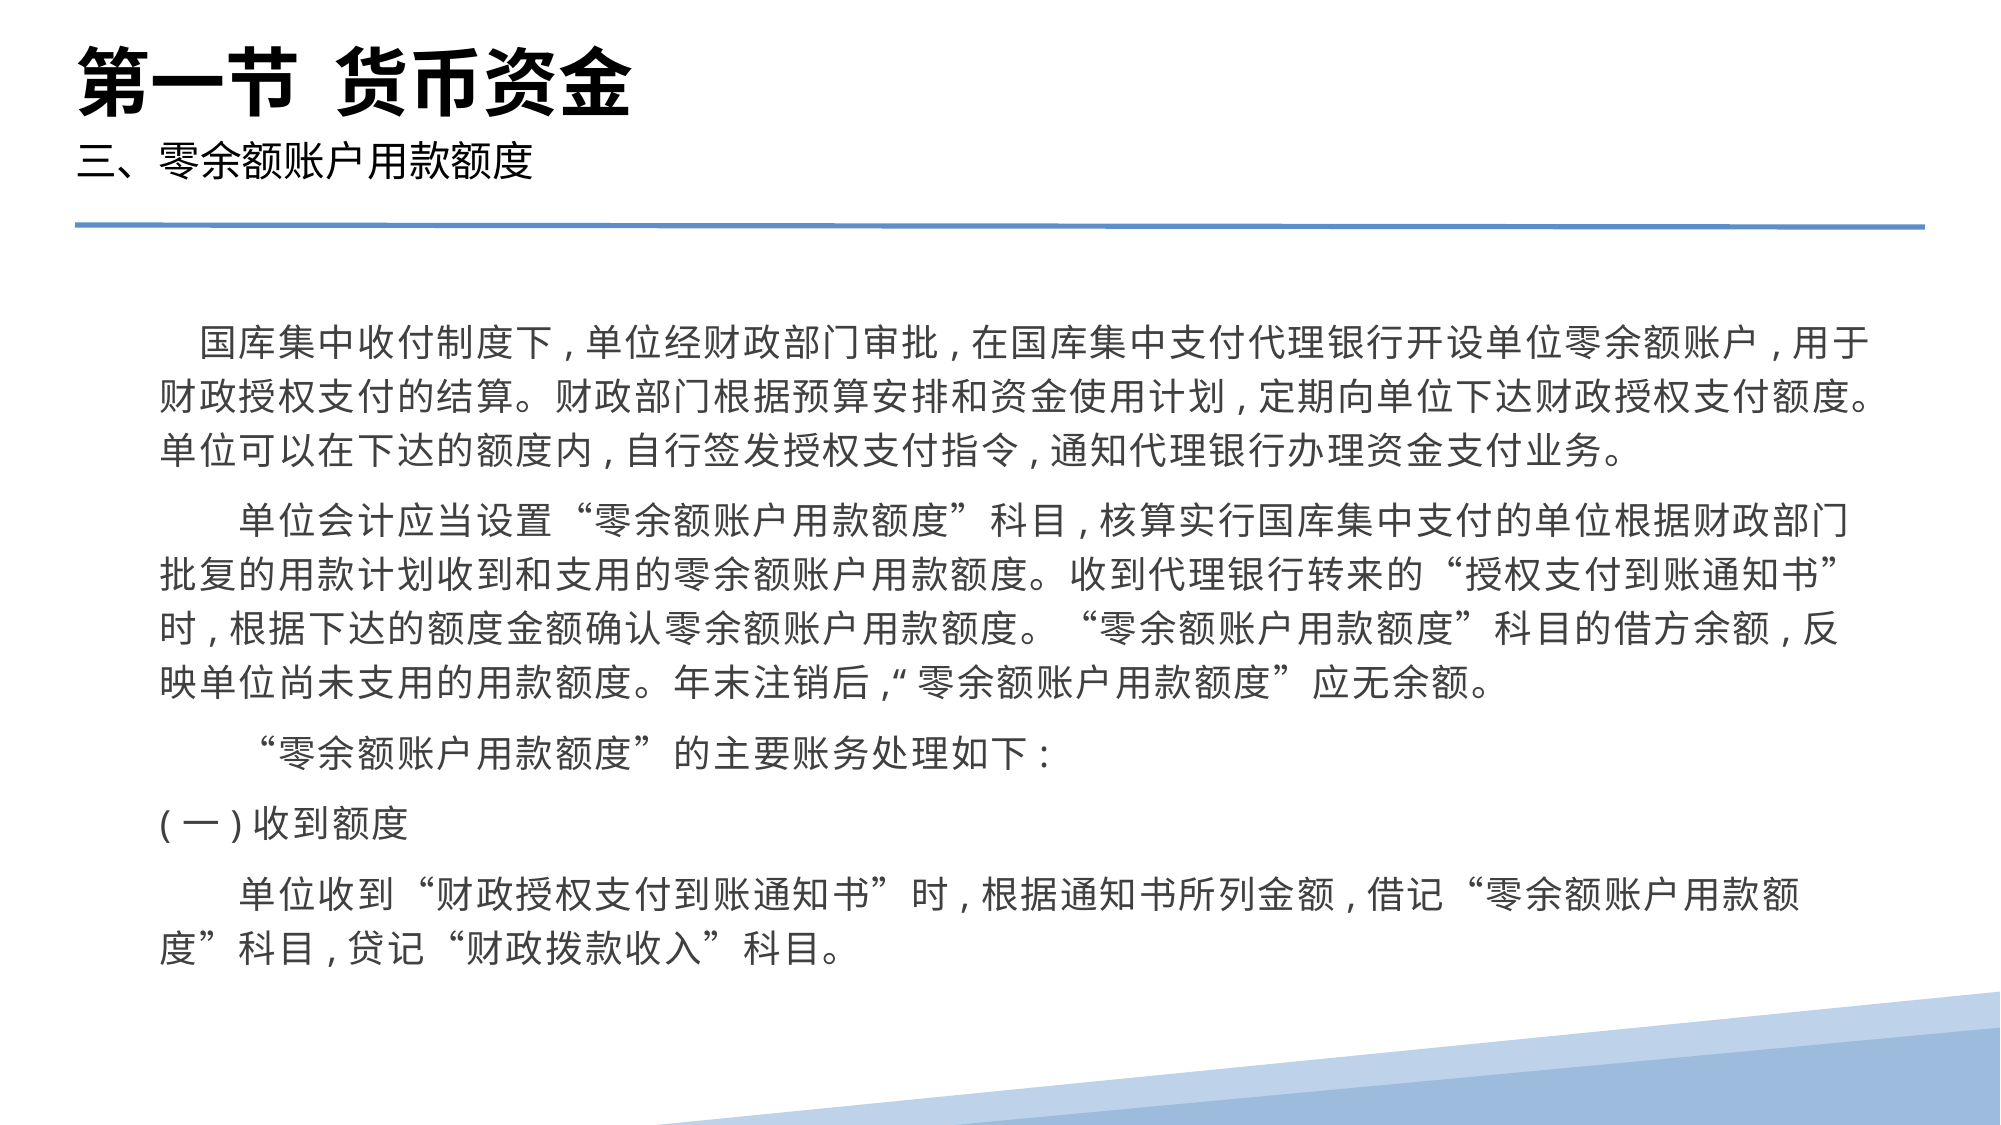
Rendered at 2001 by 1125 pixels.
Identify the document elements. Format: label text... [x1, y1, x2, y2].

text_box 三、零余额账户用款额度 [75, 124, 1925, 200]
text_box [656, 991, 2000, 1125]
text_box 第一节 货币资金 [75, 24, 1925, 124]
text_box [74, 224, 1925, 228]
text_box 国库集中收付制度下,单位经财政部门审批,在国库集中支付代理银行开设单位零余额账户,用于财政授权支付的结算。财政部门根据预算安排和资金使用计划,定期向单位下达财政授权支付额度。单位可以在下达的额度内,自行签发授权支付指令,通知代理银行办理资金支付业务。 单位会计应当设置“零余额账户用款额度”科目,核算实行国库集中支付的单位根据财政部门批复的用款计划收到和支用的零余额账户用款额度。收到代理银行转来的“授权支付到账通知书”时,根据下达的额度金额确认零余额账户用款额度。“零余额账户用款额度”科目的借方余额,反映单位尚未支用的用款额度。年末注销后,“零余额账户用款额度”应无余额。 “零余额账户用款额度”的主要账务处理如下: (一)收到额度 单位收到“财政授权支付到账通知书”时,根据通知书所列金额,借记“零余额账户用款额度”科目,贷记“财政拨款收入”科目。 [149, 228, 1884, 1053]
